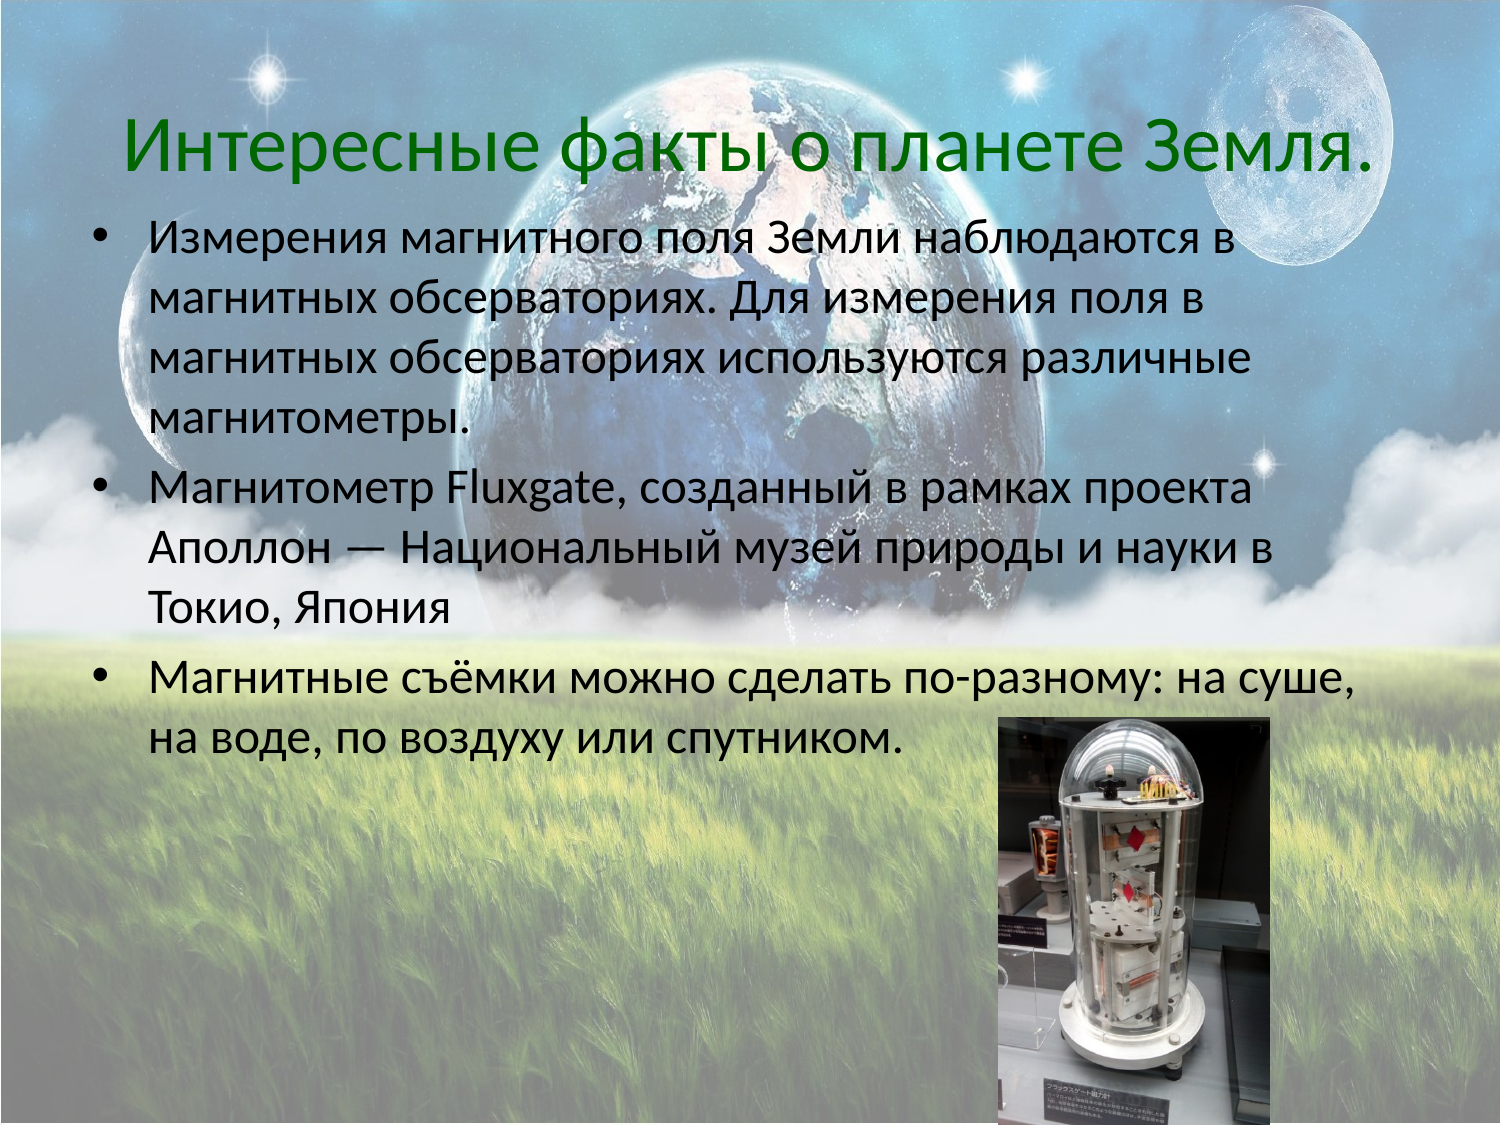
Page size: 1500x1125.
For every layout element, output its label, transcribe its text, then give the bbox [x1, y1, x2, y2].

picture [997, 717, 1270, 1125]
list Измерения магнитного поля Земли наблюдаются в магнитных обсерваториях. Для измерения поля в магнитных обсерваториях используются различные магнитометры. Магнитометр Fluxgate, созданный в рамках проекта Аполлон — Национальный музей природы и науки в Токио, Япония Магнитные съёмки можно сделать по-разному: на суше, на воде, по воздуху или спутником. [76, 196, 1427, 939]
title Интересные факты о планете Земля. [75, 45, 1425, 233]
